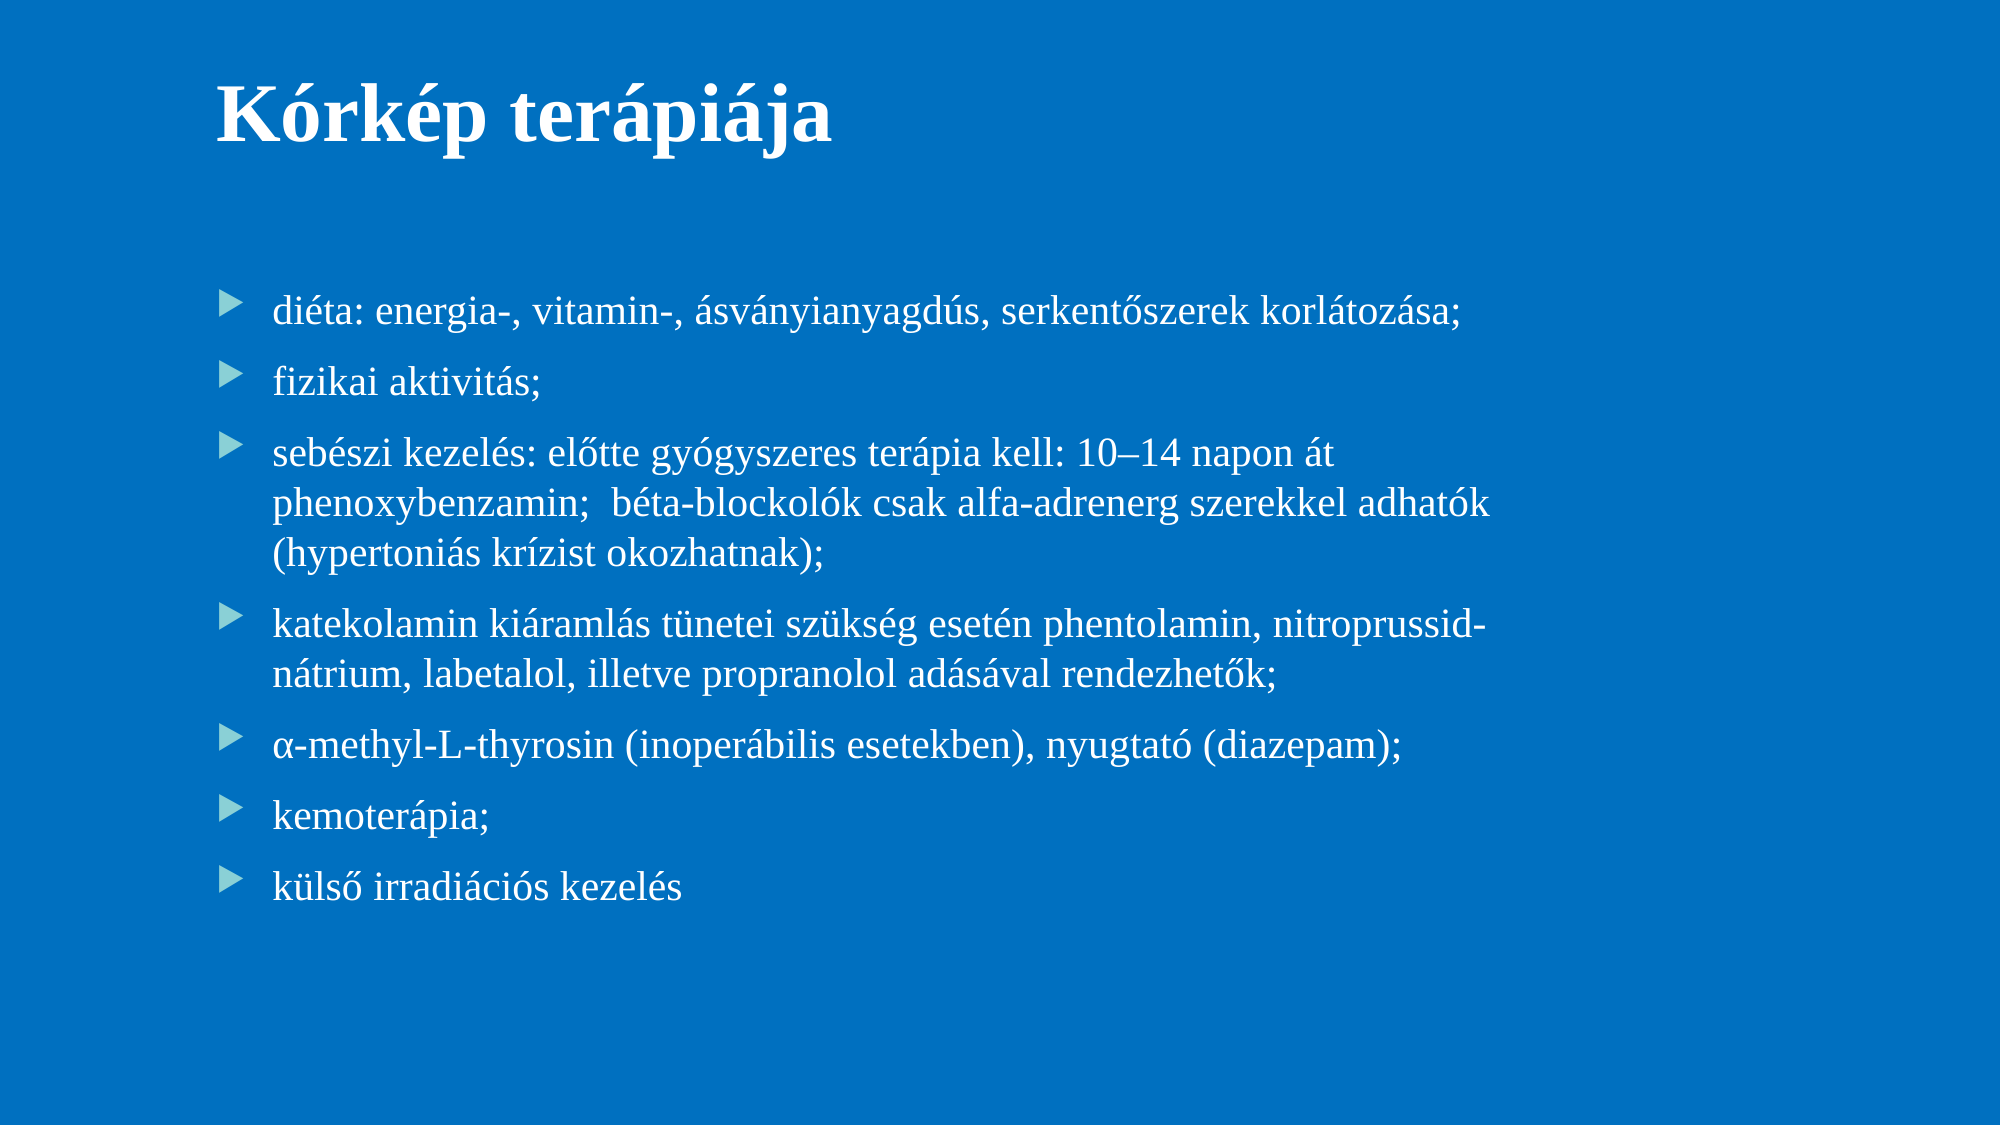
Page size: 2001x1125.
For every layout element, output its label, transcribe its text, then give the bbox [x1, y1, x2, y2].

title Kórkép terápiája [201, 50, 1552, 224]
list diéta: energia-, vitamin-, ásványianyagdús, serkentőszerek korlátozása; fizikai aktivitás; sebészi kezelés: előtte gyógyszeres terápia kell: 10–14 napon át phenoxybenzamin; béta-blockolók csak alfa-adrenerg szerekkel adhatók (hypertoniás krízist okozhatnak); katekolamin kiáramlás tünetei szükség esetén phentolamin, nitroprussid-nátrium, labetalol, illetve propranolol adásával rendezhetők; α-methyl-L-thyrosin (inoperábilis esetekben), nyugtató (diazepam); kemoterápia; külső irradiációs kezelés [201, 274, 1552, 1072]
